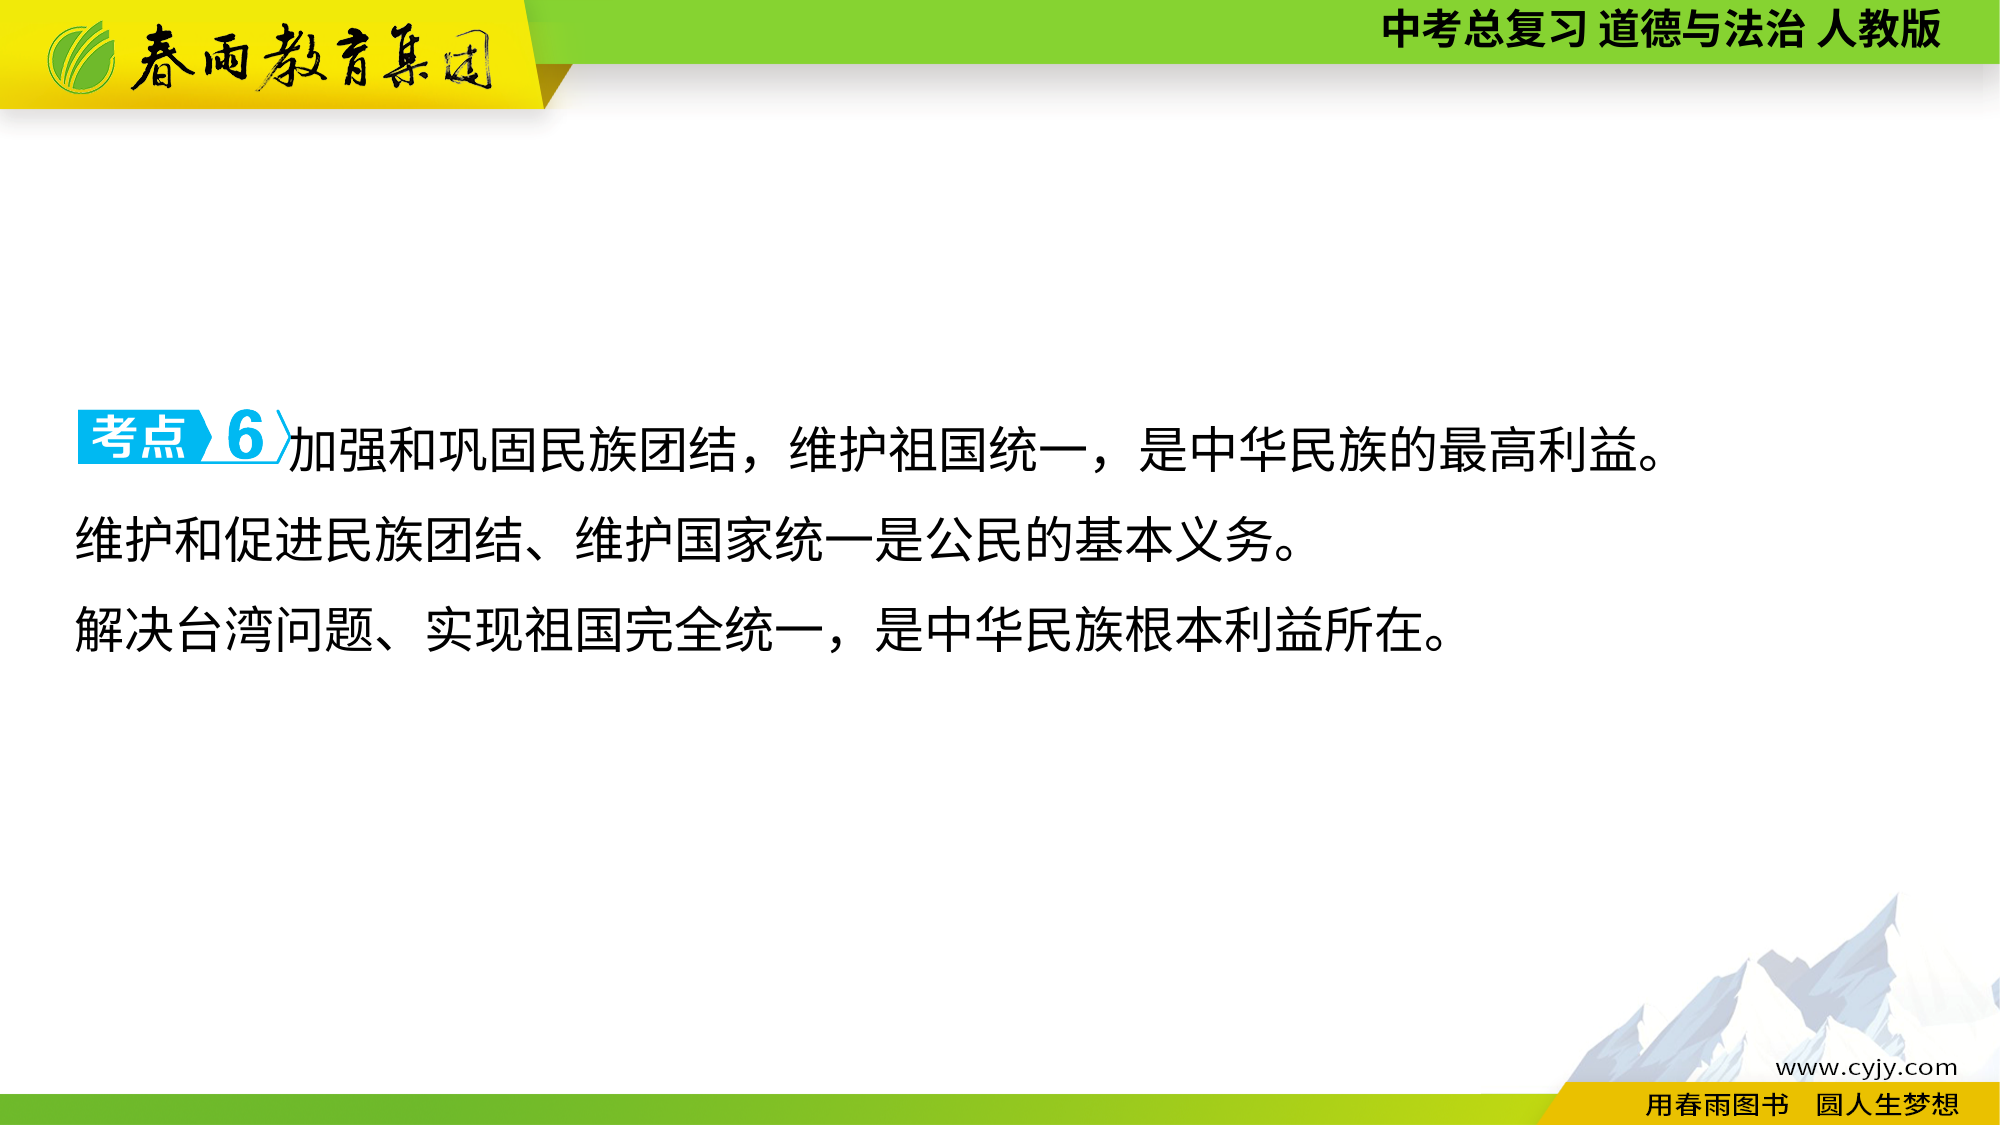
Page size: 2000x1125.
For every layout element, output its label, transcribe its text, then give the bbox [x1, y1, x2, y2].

picture [0, 0, 2000, 1125]
list 加强和巩固民族团结，维护祖国统一，是中华民族的最高利益。 维护和促进民族团结、维护国家统一是公民的基本义务。 解决台湾问题、实现祖国完全统一，是中华民族根本利益所在。 [59, 380, 1944, 657]
